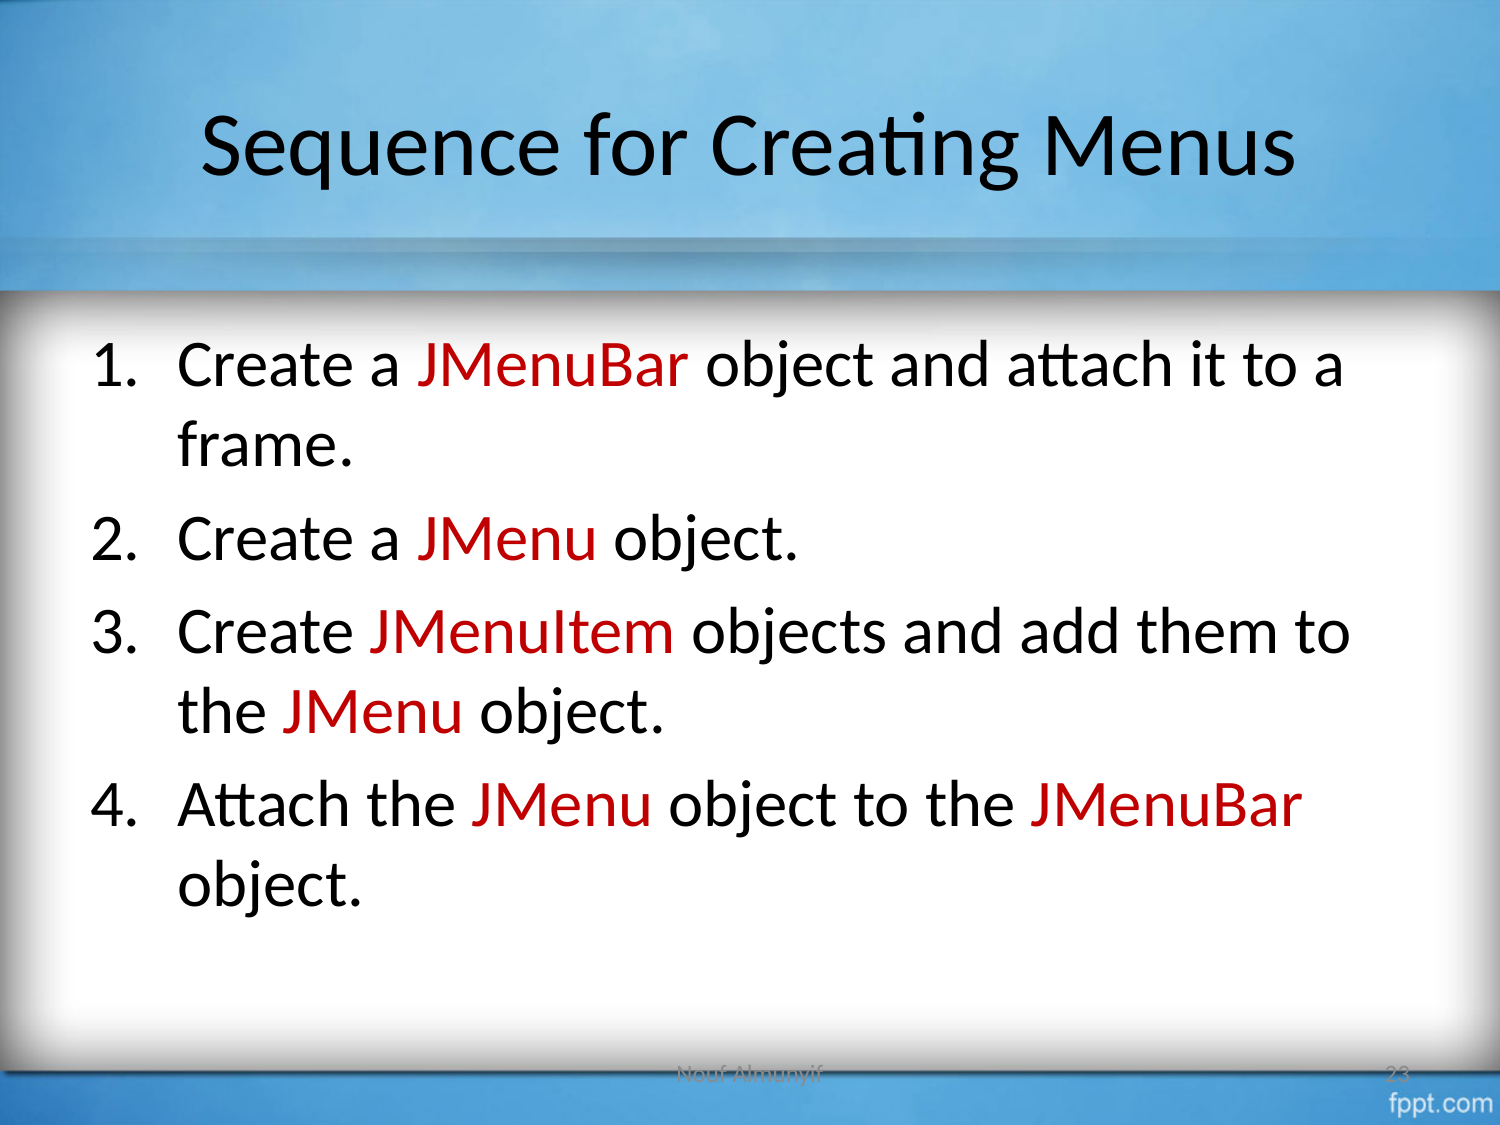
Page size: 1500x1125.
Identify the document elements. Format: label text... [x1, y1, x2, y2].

picture [0, 0, 1500, 1125]
title Sequence for Creating Menus [75, 45, 1425, 233]
slide_number 23 [1074, 1042, 1425, 1103]
footer Nouf Almunyif [512, 1042, 988, 1103]
list Create a JMenuBar object and attach it to a frame. Create a JMenu object. Create JMenuItem objects and add them to the JMenu object. Attach the JMenu object to the JMenuBar object. [75, 312, 1425, 1005]
